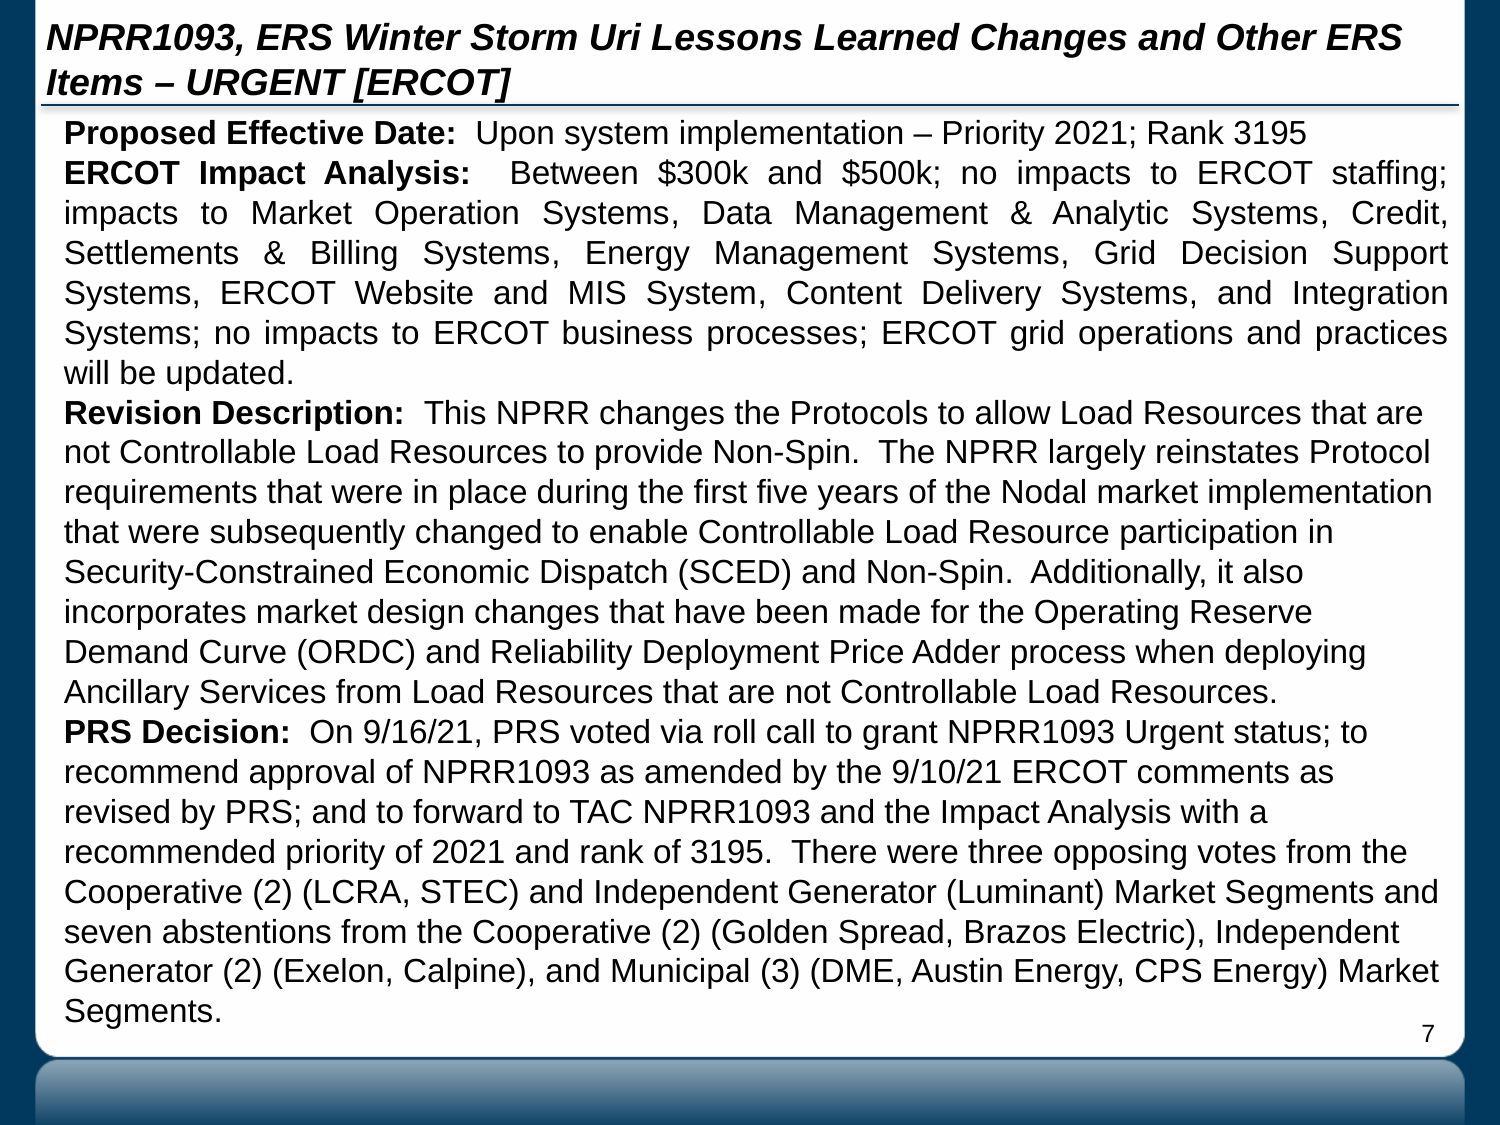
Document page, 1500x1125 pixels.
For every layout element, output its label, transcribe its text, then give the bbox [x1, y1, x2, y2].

picture [35, 0, 1465, 1125]
title NPRR1093, ERS Winter Storm Uri Lessons Learned Changes and Other ERS Items – URGENT [ERCOT] [31, 20, 1464, 97]
text_box Proposed Effective Date: Upon system implementation – Priority 2021; Rank 3195 ERCOT Impact Analysis: Between $300k and $500k; no impacts to ERCOT staffing; impacts to Market Operation Systems, Data Management & Analytic Systems, Credit, Settlements & Billing Systems, Energy Management Systems, Grid Decision Support Systems, ERCOT Website and MIS System, Content Delivery Systems, and Integration Systems; no impacts to ERCOT business processes; ERCOT grid operations and practices will be updated. Revision Description: This NPRR changes the Protocols to allow Load Resources that are not Controllable Load Resources to provide Non-Spin. The NPRR largely reinstates Protocol requirements that were in place during the first five years of the Nodal market implementation that were subsequently changed to enable Controllable Load Resource participation in Security-Constrained Economic Dispatch (SCED) and Non-Spin. Additionally, it also incorporates market design changes that have been made for the Operating Reserve Demand Curve (ORDC) and Reliability Deployment Price Adder process when deploying Ancillary Services from Load Resources that are not Controllable Load Resources. PRS Decision: On 9/16/21, PRS voted via roll call to grant NPRR1093 Urgent status; to recommend approval of NPRR1093 as amended by the 9/10/21 ERCOT comments as revised by PRS; and to forward to TAC NPRR1093 and the Impact Analysis with a recommended priority of 2021 and rank of 3195. There were three opposing votes from the Cooperative (2) (LCRA, STEC) and Independent Generator (Luminant) Market Segments and seven abstentions from the Cooperative (2) (Golden Spread, Brazos Electric), Independent Generator (2) (Exelon, Calpine), and Municipal (3) (DME, Austin Energy, CPS Energy) Market Segments. [11, 103, 1464, 1037]
